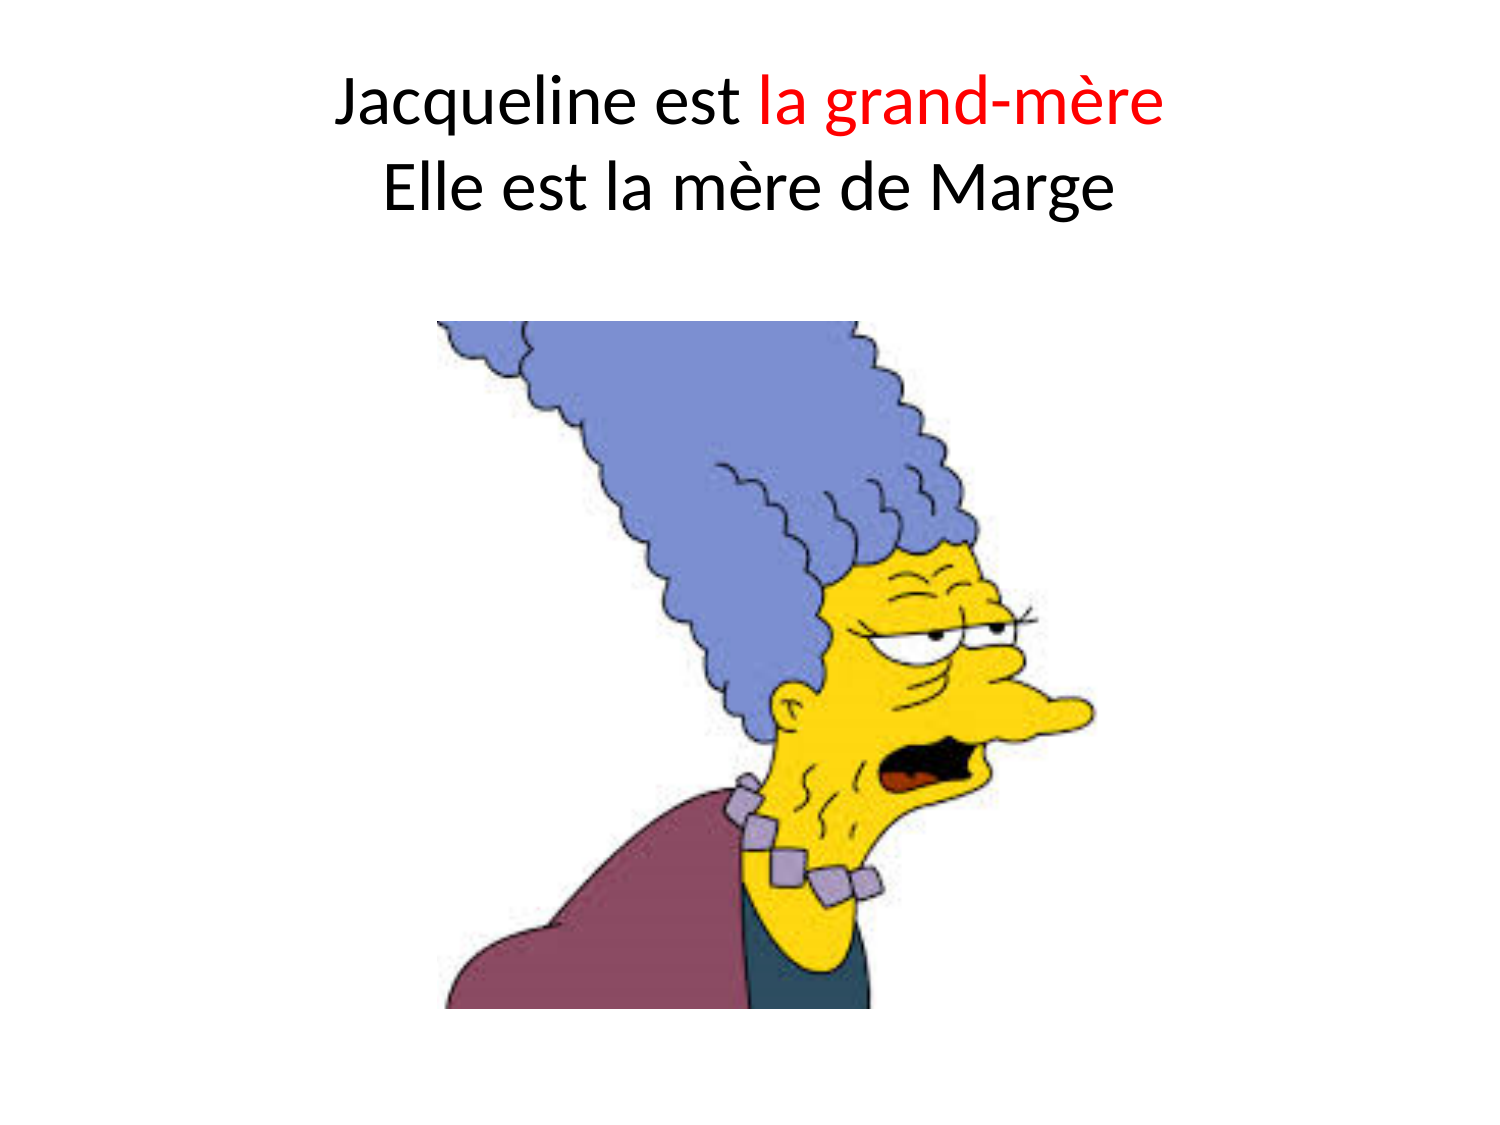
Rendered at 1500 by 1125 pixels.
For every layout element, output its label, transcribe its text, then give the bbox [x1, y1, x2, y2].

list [437, 320, 1126, 1009]
title Jacqueline est la grand-mère Elle est la mère de Marge [75, 45, 1425, 233]
